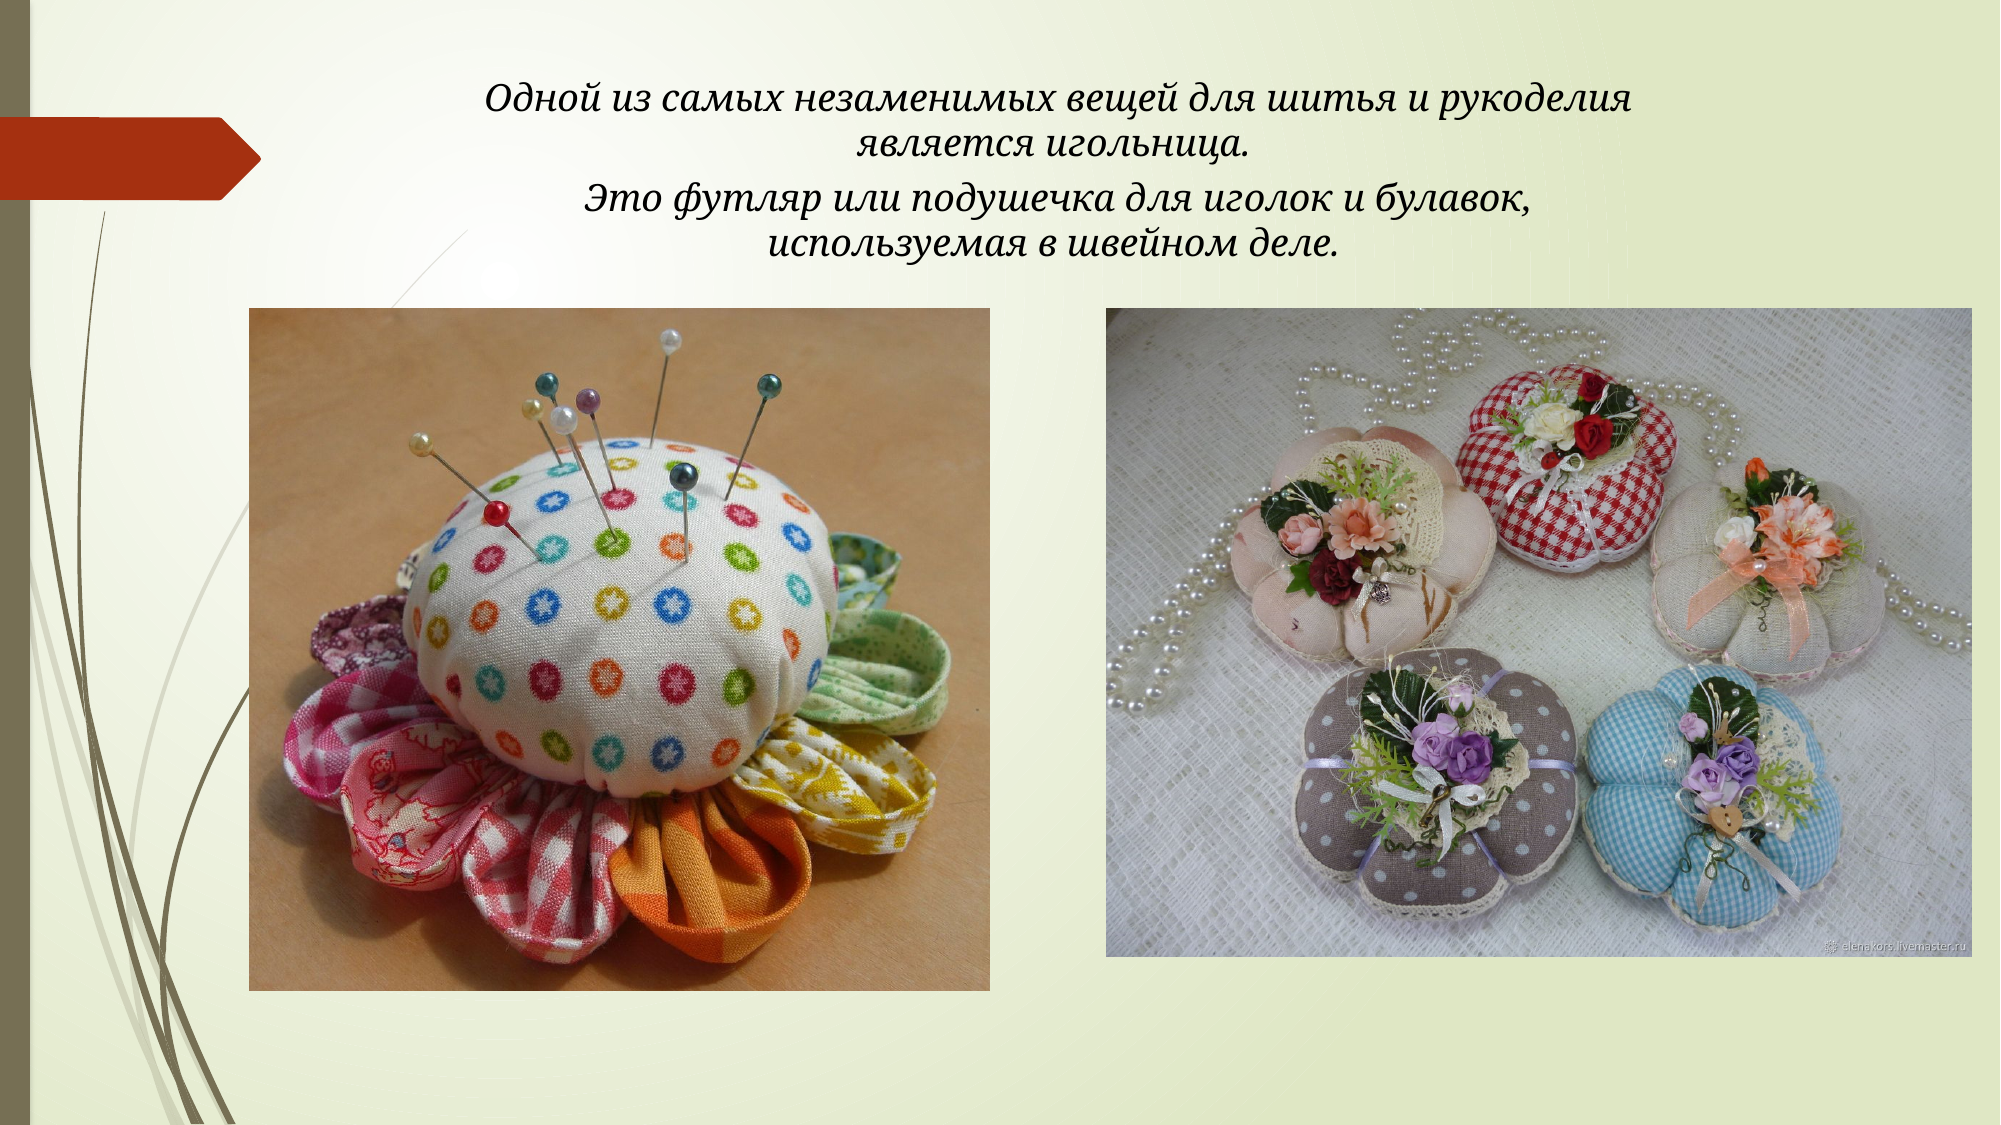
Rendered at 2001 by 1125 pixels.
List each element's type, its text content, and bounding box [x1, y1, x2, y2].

text_box Одной из самых незаменимых вещей для шитья и рукоделия является игольница. Это футляр или подушечка для иголок и булавок, используемая в швейном деле. [441, 66, 1677, 272]
picture [248, 307, 990, 992]
picture [1106, 307, 1972, 958]
